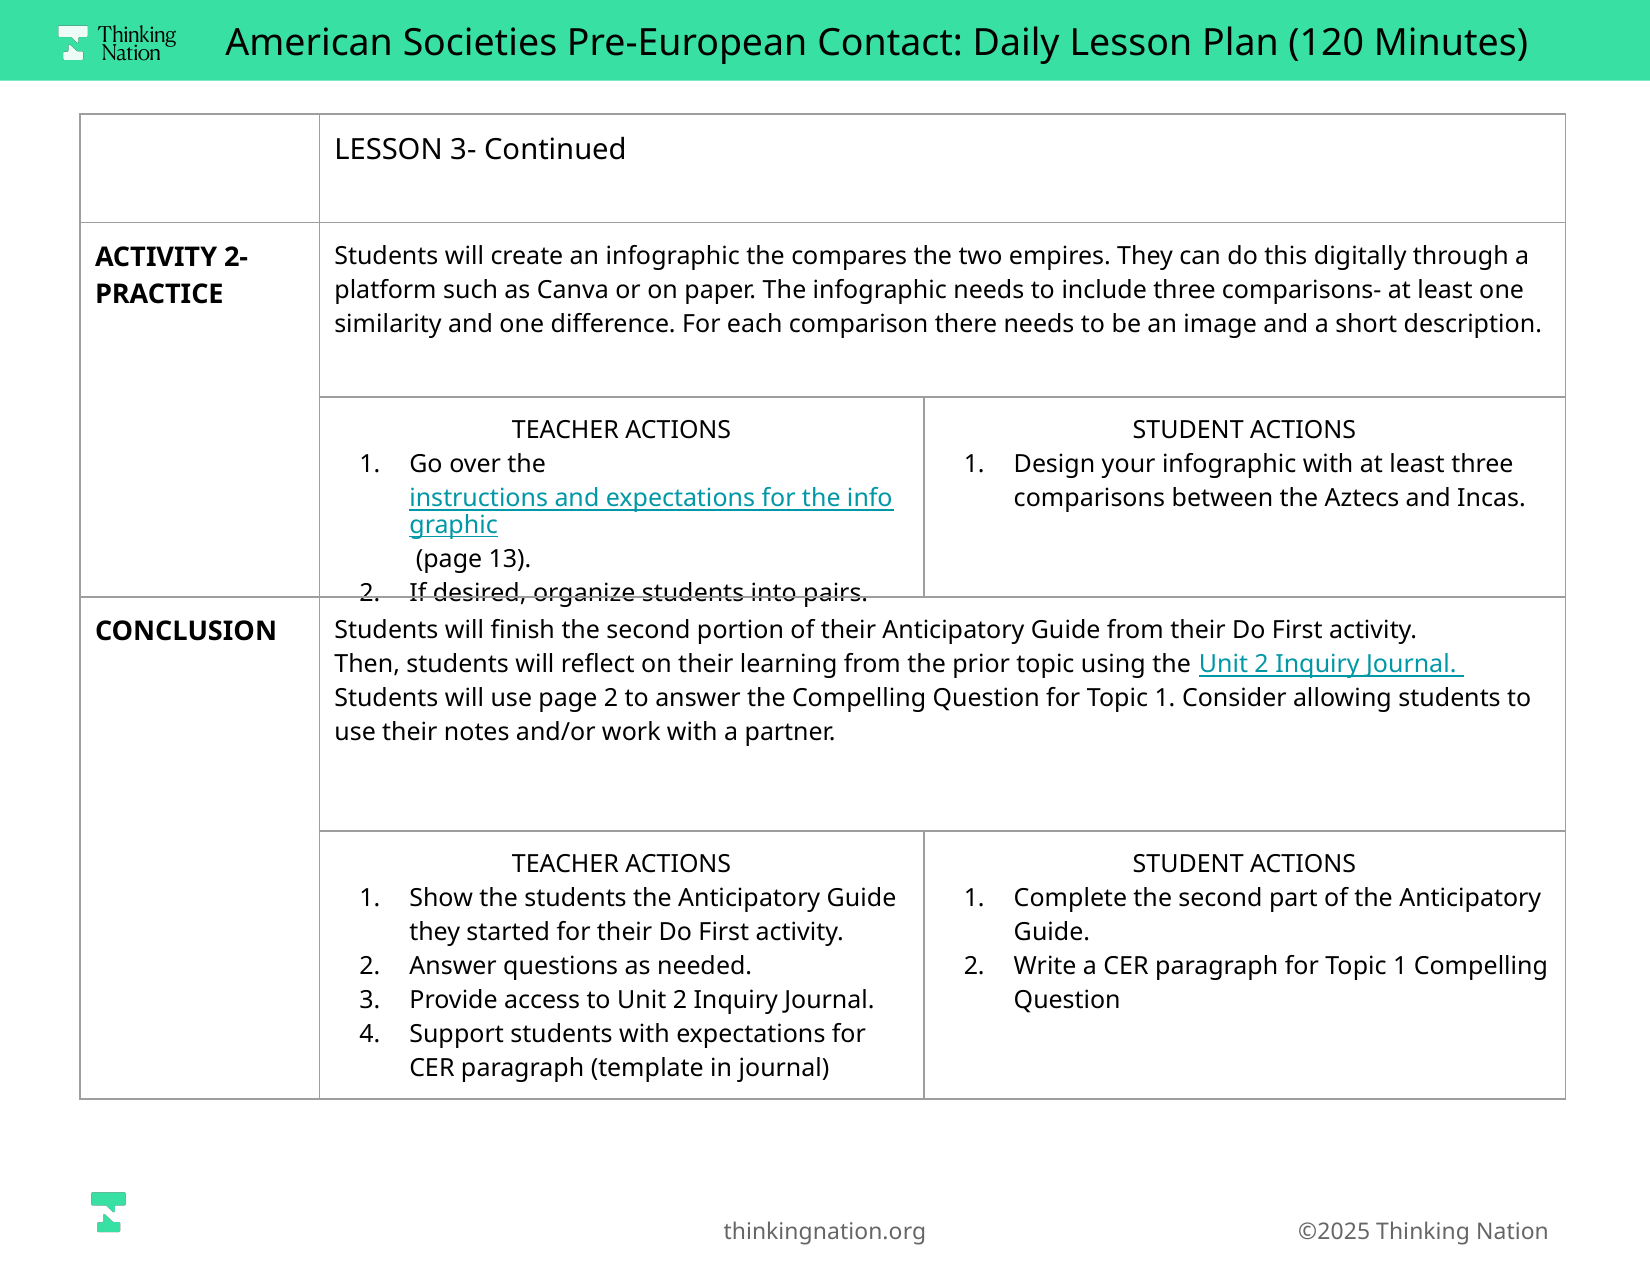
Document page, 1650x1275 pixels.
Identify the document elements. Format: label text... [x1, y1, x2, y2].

table_cell TEACHER ACTIONS Go over the instructions and expectations for the infographic (page 13). If desired, organize students into pairs. [320, 398, 923, 596]
table_cell ACTIVITY 2- PRACTICE [81, 223, 319, 596]
table_cell CONCLUSION [81, 598, 319, 1098]
table_cell Students will finish the second portion of their Anticipatory Guide from their Do First activity. Then, students will reflect on their learning from the prior topic using the Unit 2 Inquiry Journal. Students will use page 2 to answer the Compelling Question for Topic 1. Consider allowing students to use their notes and/or work with a partner. [320, 598, 1565, 830]
table_cell TEACHER ACTIONS Show the students the Anticipatory Guide they started for their Do First activity. Answer questions as needed. Provide access to Unit 2 Inquiry Journal. Support students with expectations for CER paragraph (template in journal) [320, 832, 923, 1098]
table_header [81, 115, 319, 222]
text_box thinkingnation.org [629, 1200, 1021, 1240]
text_box American Societies Pre-European Contact: Daily Lesson Plan (120 Minutes) [0, 0, 1650, 81]
text_box ©2025 Thinking Nation [1174, 1200, 1566, 1240]
table_cell STUDENT ACTIONS Design your infographic with at least three comparisons between the Aztecs and Incas. [925, 398, 1565, 596]
picture [45, 14, 180, 71]
picture [80, 1184, 136, 1240]
table_header LESSON 3- Continued [320, 115, 1565, 222]
table_cell Students will create an infographic the compares the two empires. They can do this digitally through a platform such as Canva or on paper. The infographic needs to include three comparisons- at least one similarity and one difference. For each comparison there needs to be an image and a short description. [320, 223, 1565, 396]
table_cell STUDENT ACTIONS Complete the second part of the Anticipatory Guide. Write a CER paragraph for Topic 1 Compelling Question [925, 832, 1565, 1098]
